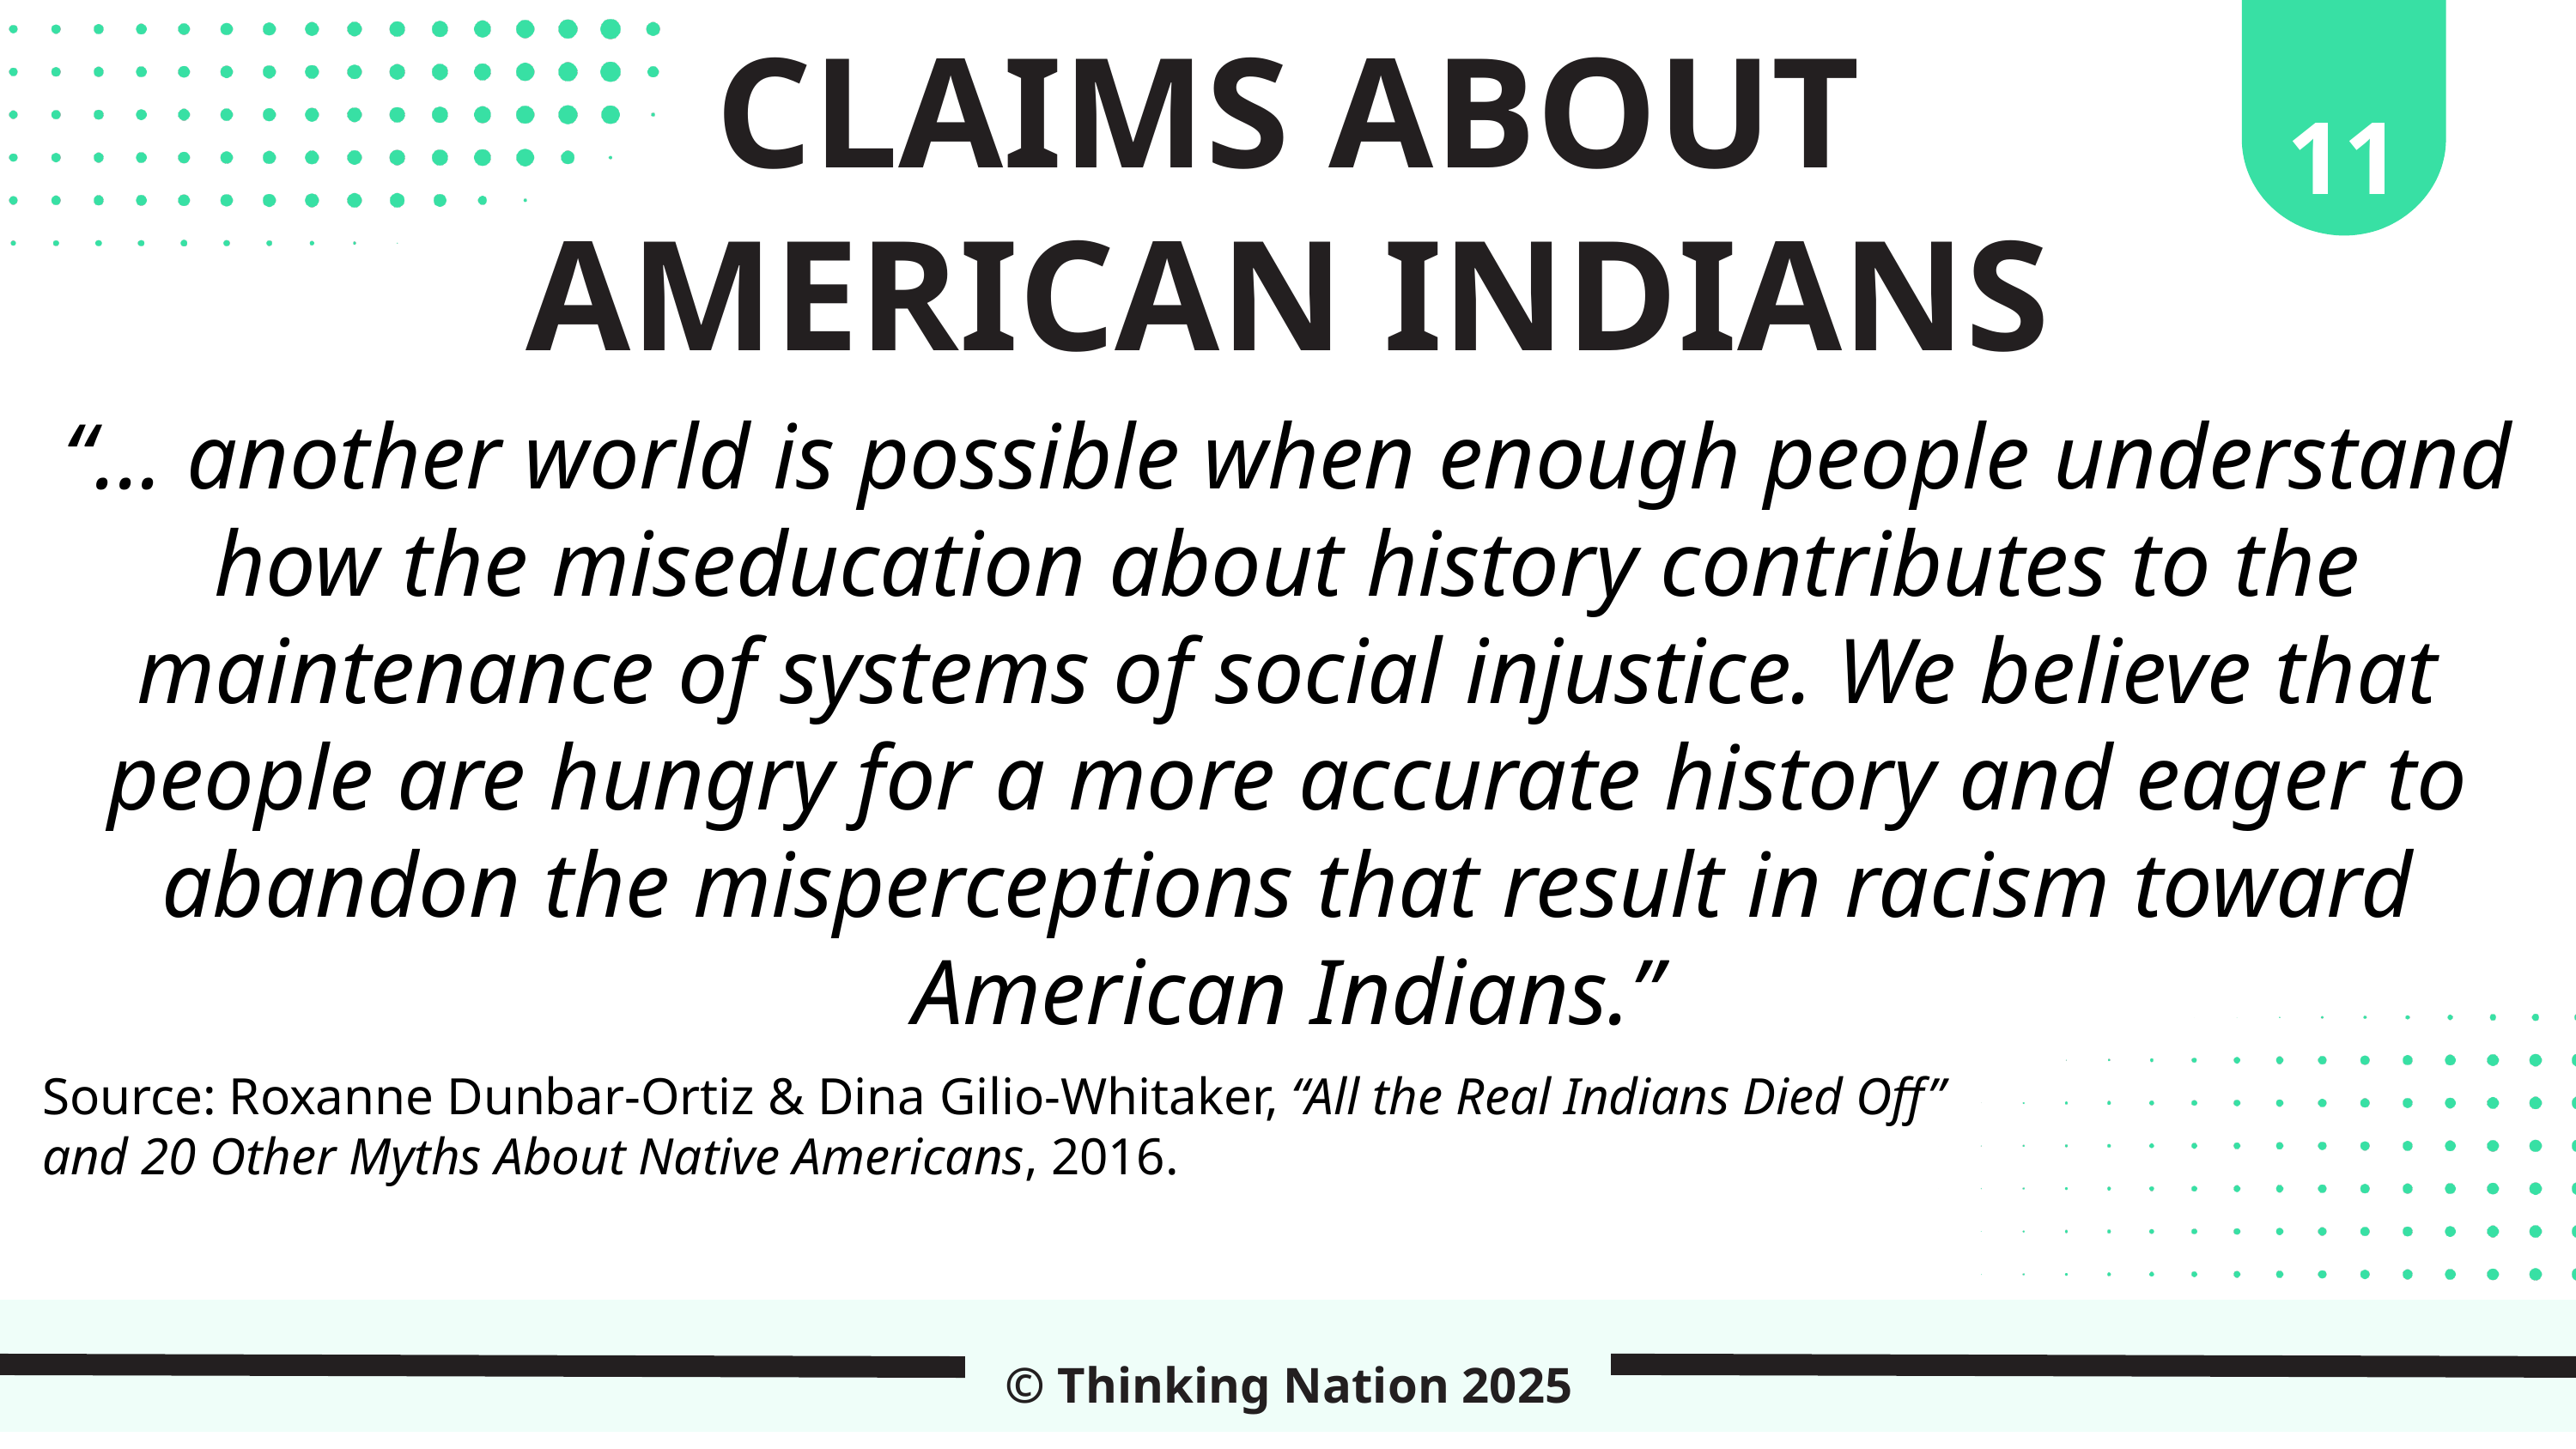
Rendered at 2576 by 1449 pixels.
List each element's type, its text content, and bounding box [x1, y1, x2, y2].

text_box “... another world is possible when enough people understand how the miseducation about history contributes to the maintenance of systems of social injustice. We believe that people are hungry for a more accurate history and eager to abandon the misperceptions that result in racism toward American Indians.” Source: Roxanne Dunbar-Ortiz & Dina Gilio-Whitaker, “All the Real Indians Died Off” and 20 Other Myths About Native Americans, 2016. [42, 399, 2534, 1185]
text_box CLAIMS ABOUT AMERICAN INDIANS [359, 15, 2217, 381]
text_box [0, 0, 660, 246]
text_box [0, 1299, 2576, 1433]
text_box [2233, 0, 2455, 236]
text_box [1938, 1013, 2576, 1299]
